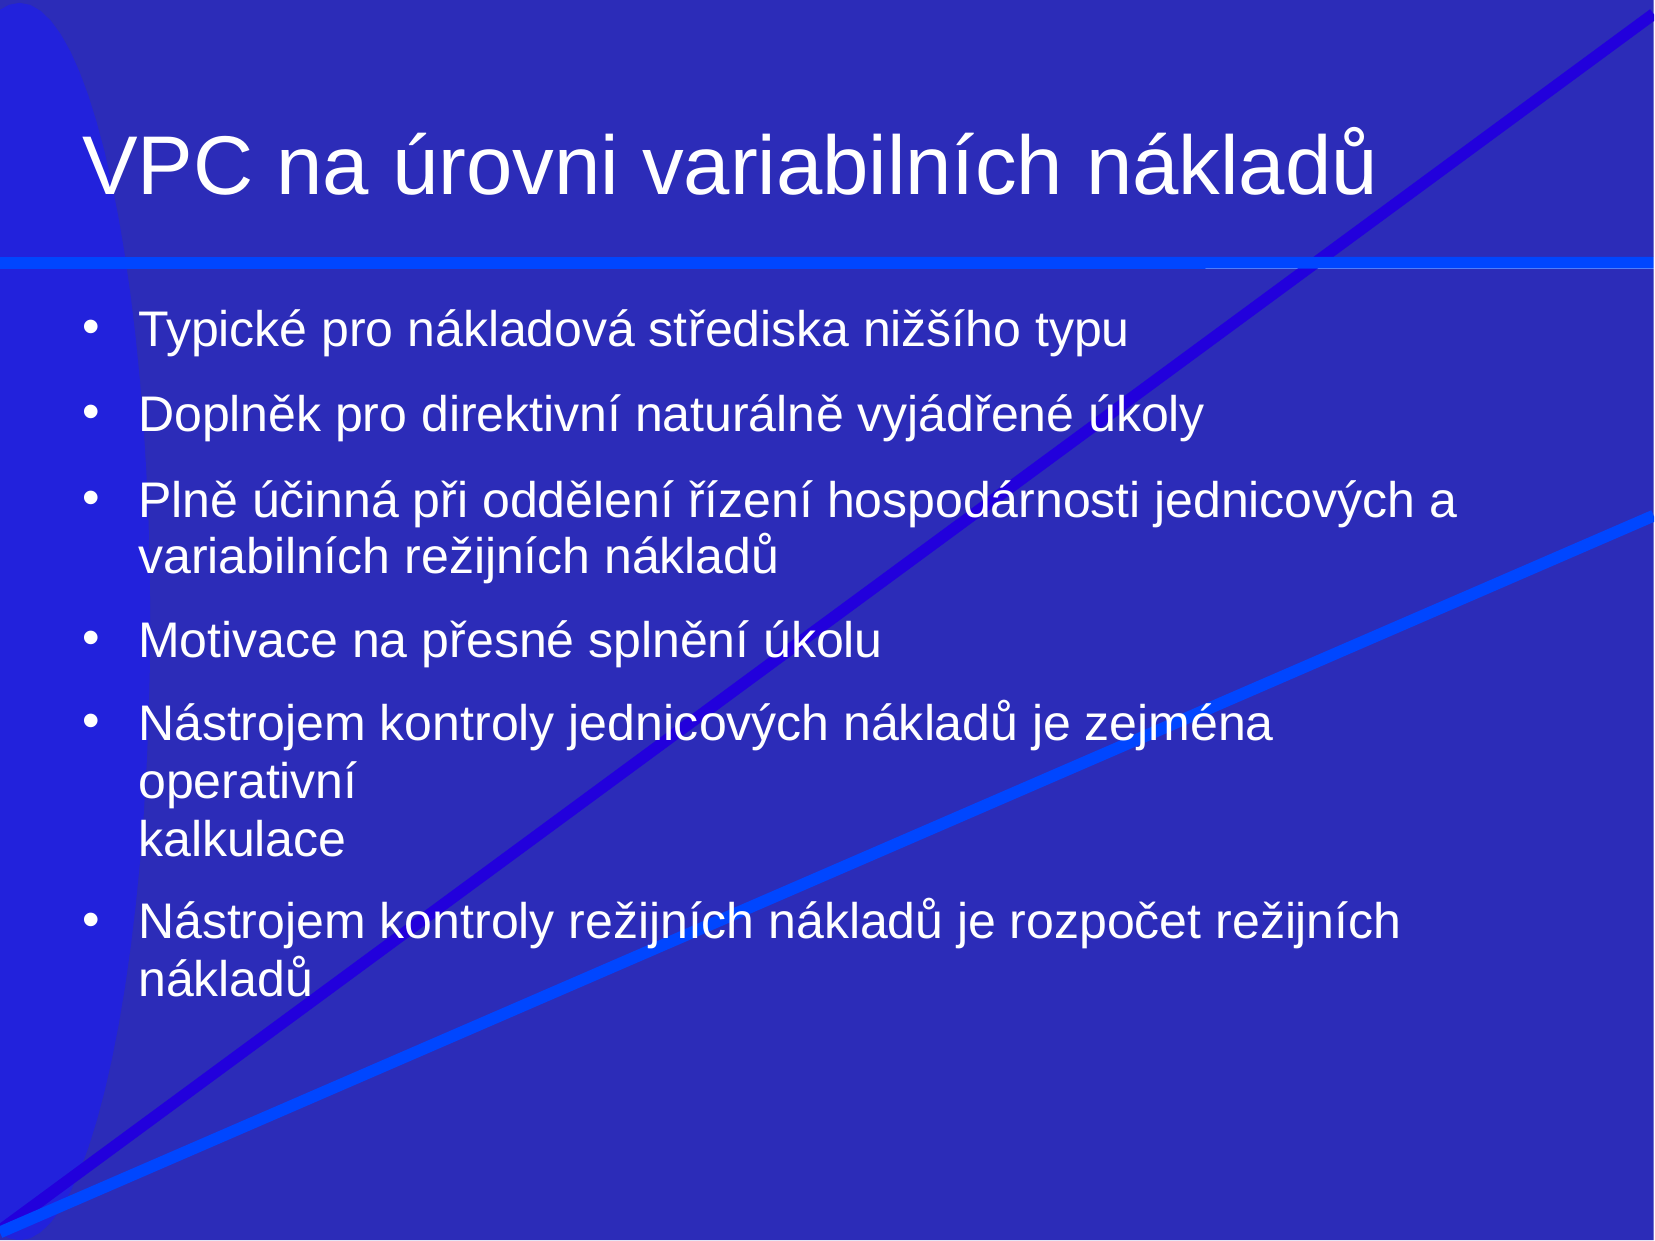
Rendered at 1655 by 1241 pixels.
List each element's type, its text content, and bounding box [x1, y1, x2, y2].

text_box Typické pro nákladová střediska nižšího typu Doplněk pro direktivní naturálně vyjádřené úkoly Plně účinná při oddělení řízení hospodárnosti jednicových a variabilních režijních nákladů Motivace na přesné splnění úkolu Nástrojem kontroly jednicových nákladů je zejména operativní kalkulace Nástrojem kontroly režijních nákladů je rozpočet režijních nákladů [80, 296, 1512, 1007]
title VPC na úrovni variabilních nákladů [80, 67, 1574, 319]
